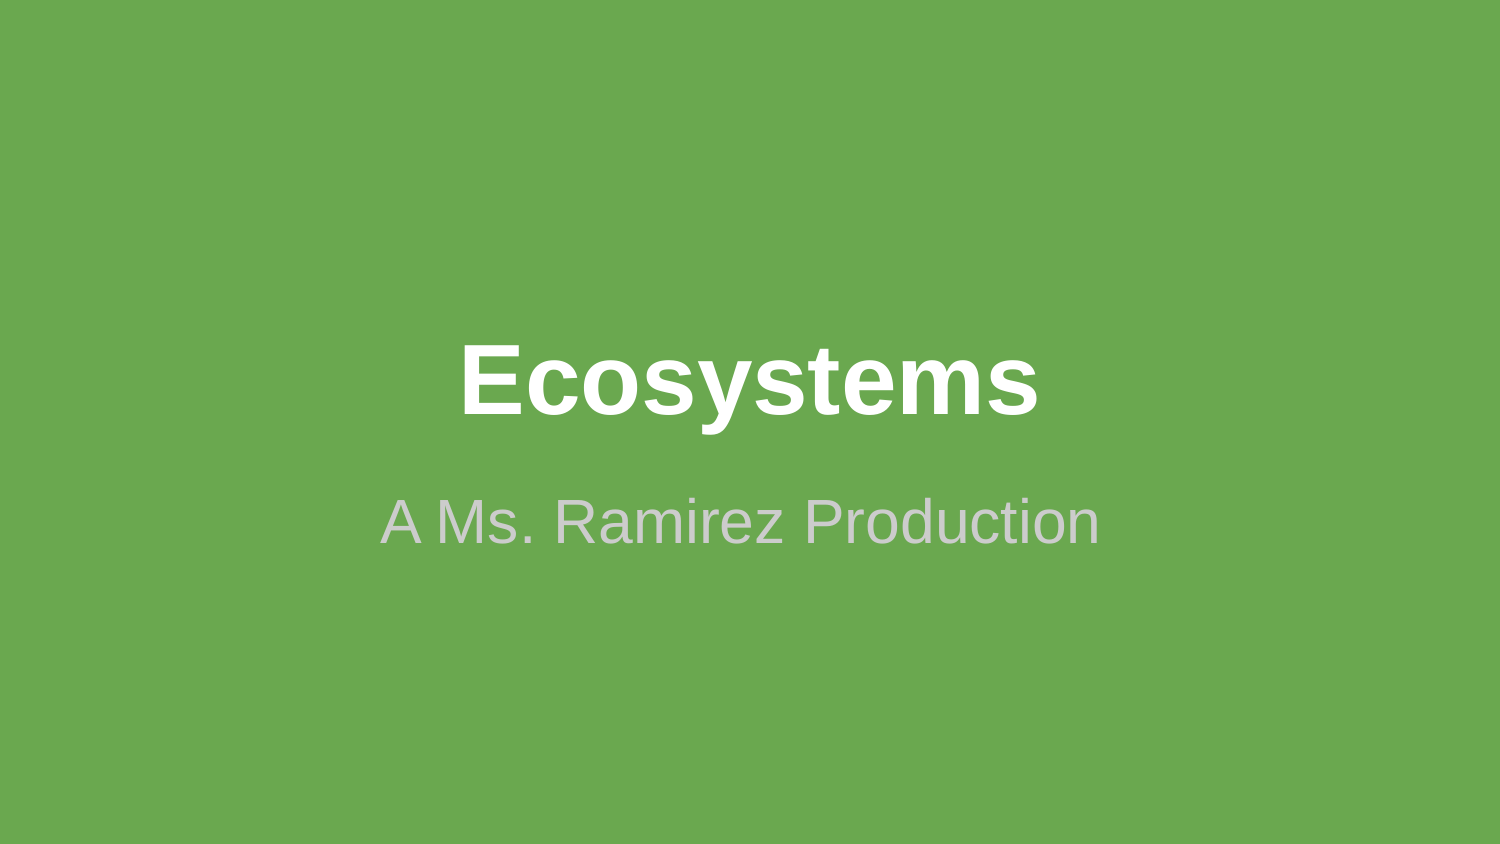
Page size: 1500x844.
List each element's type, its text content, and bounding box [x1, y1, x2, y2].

subtitle A Ms. Ramirez Production [112, 465, 1388, 595]
title Ecosystems [112, 259, 1388, 450]
